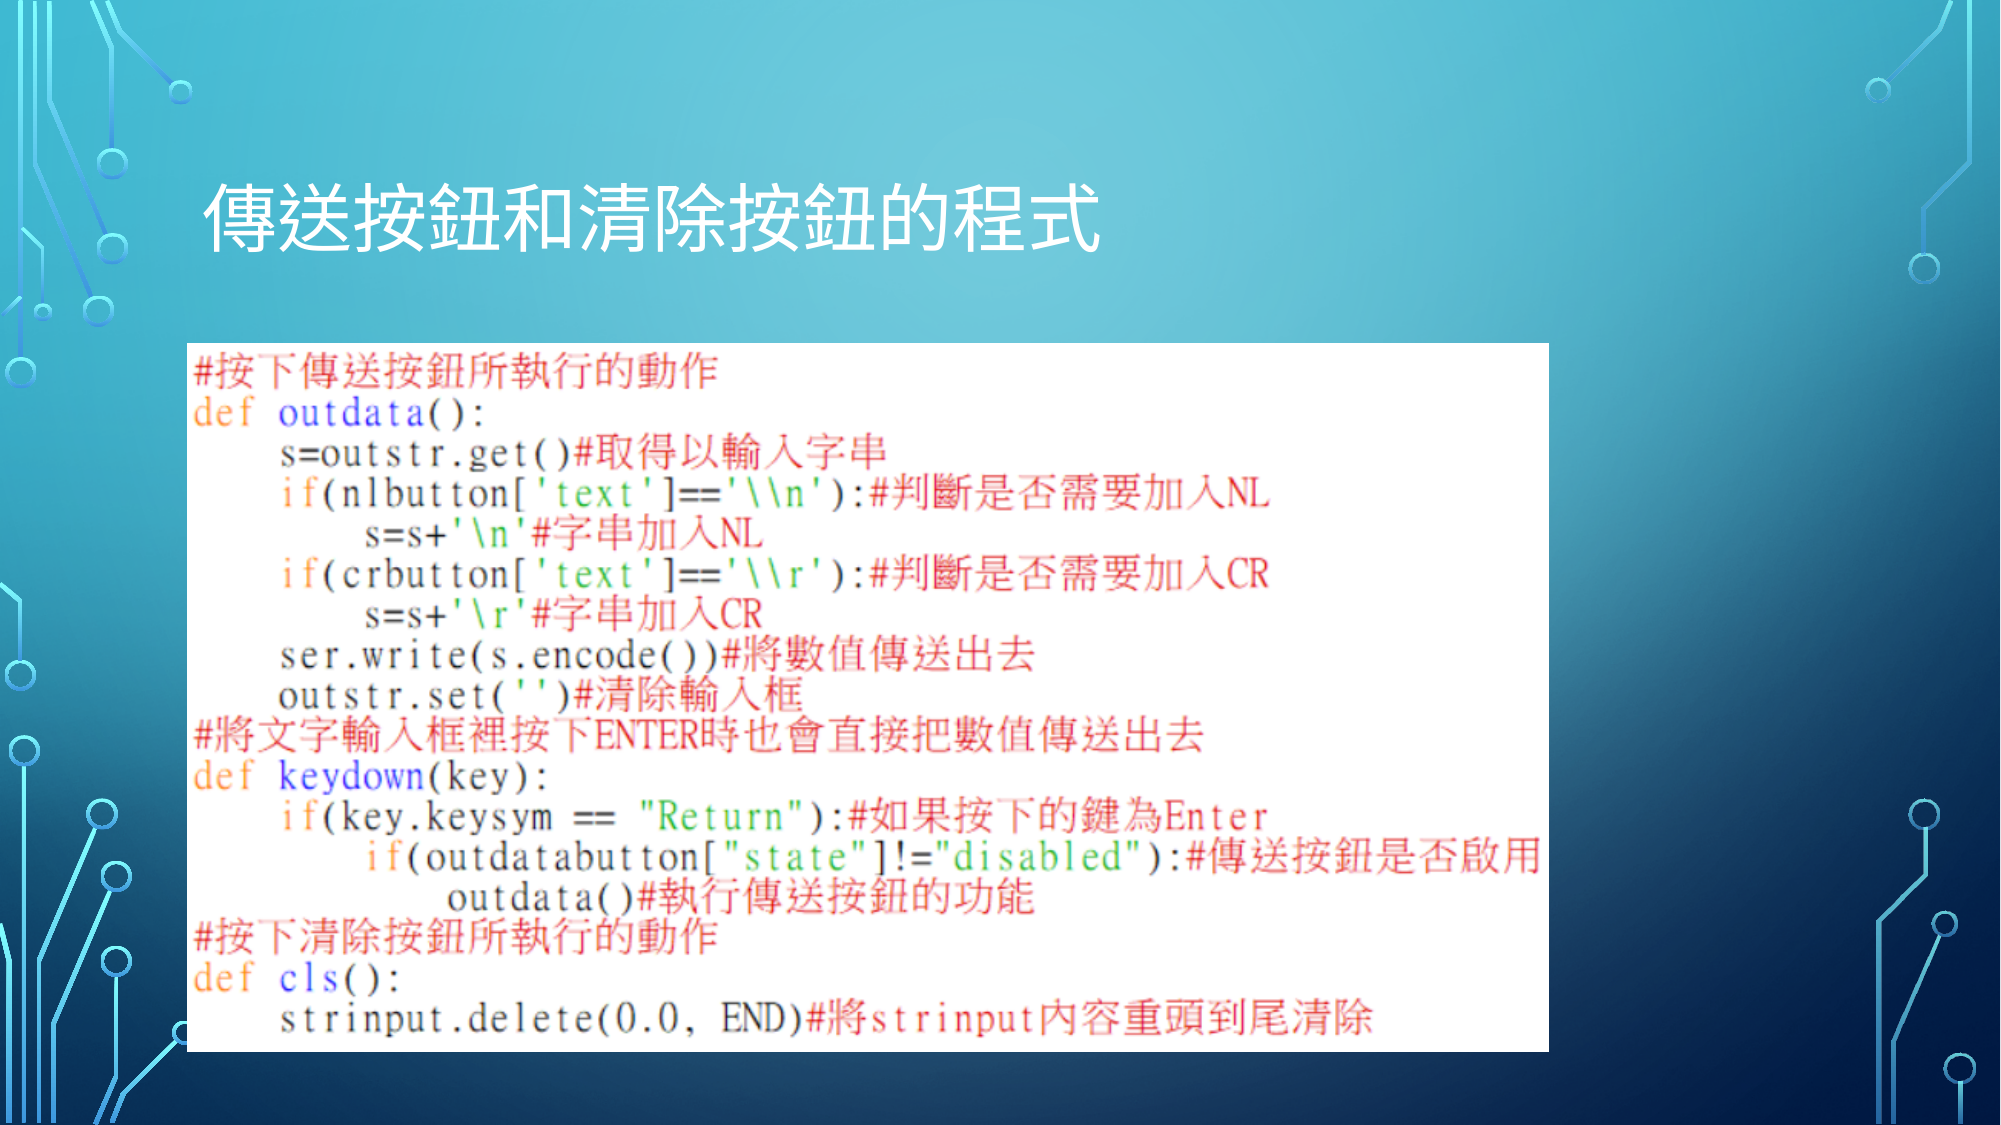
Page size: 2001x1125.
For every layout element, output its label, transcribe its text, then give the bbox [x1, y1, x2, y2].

picture [186, 343, 1549, 1052]
title 傳送按鈕和清除按鈕的程式 [187, 101, 1813, 344]
